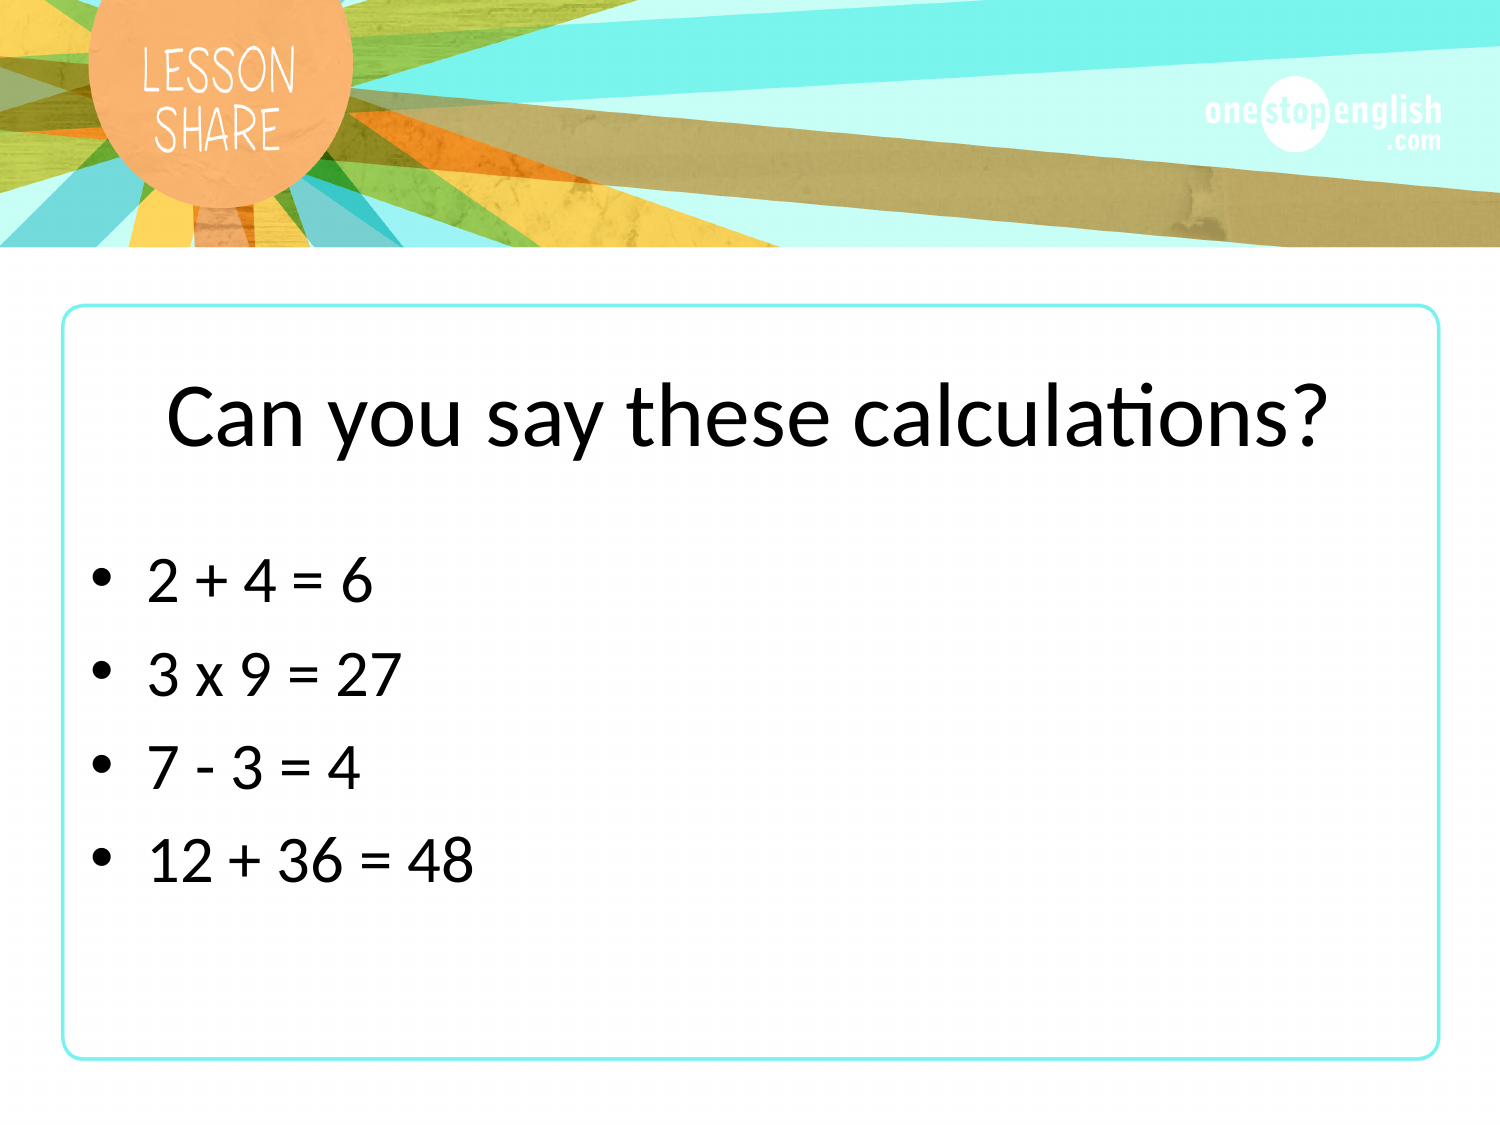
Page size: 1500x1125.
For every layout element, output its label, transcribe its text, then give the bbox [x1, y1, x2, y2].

title Can you say these calculations? [75, 315, 1425, 504]
picture [0, 0, 1500, 1125]
list 2 + 4 = 6 3 x 9 = 27 7 - 3 = 4 12 + 36 = 48 [75, 528, 1425, 1125]
